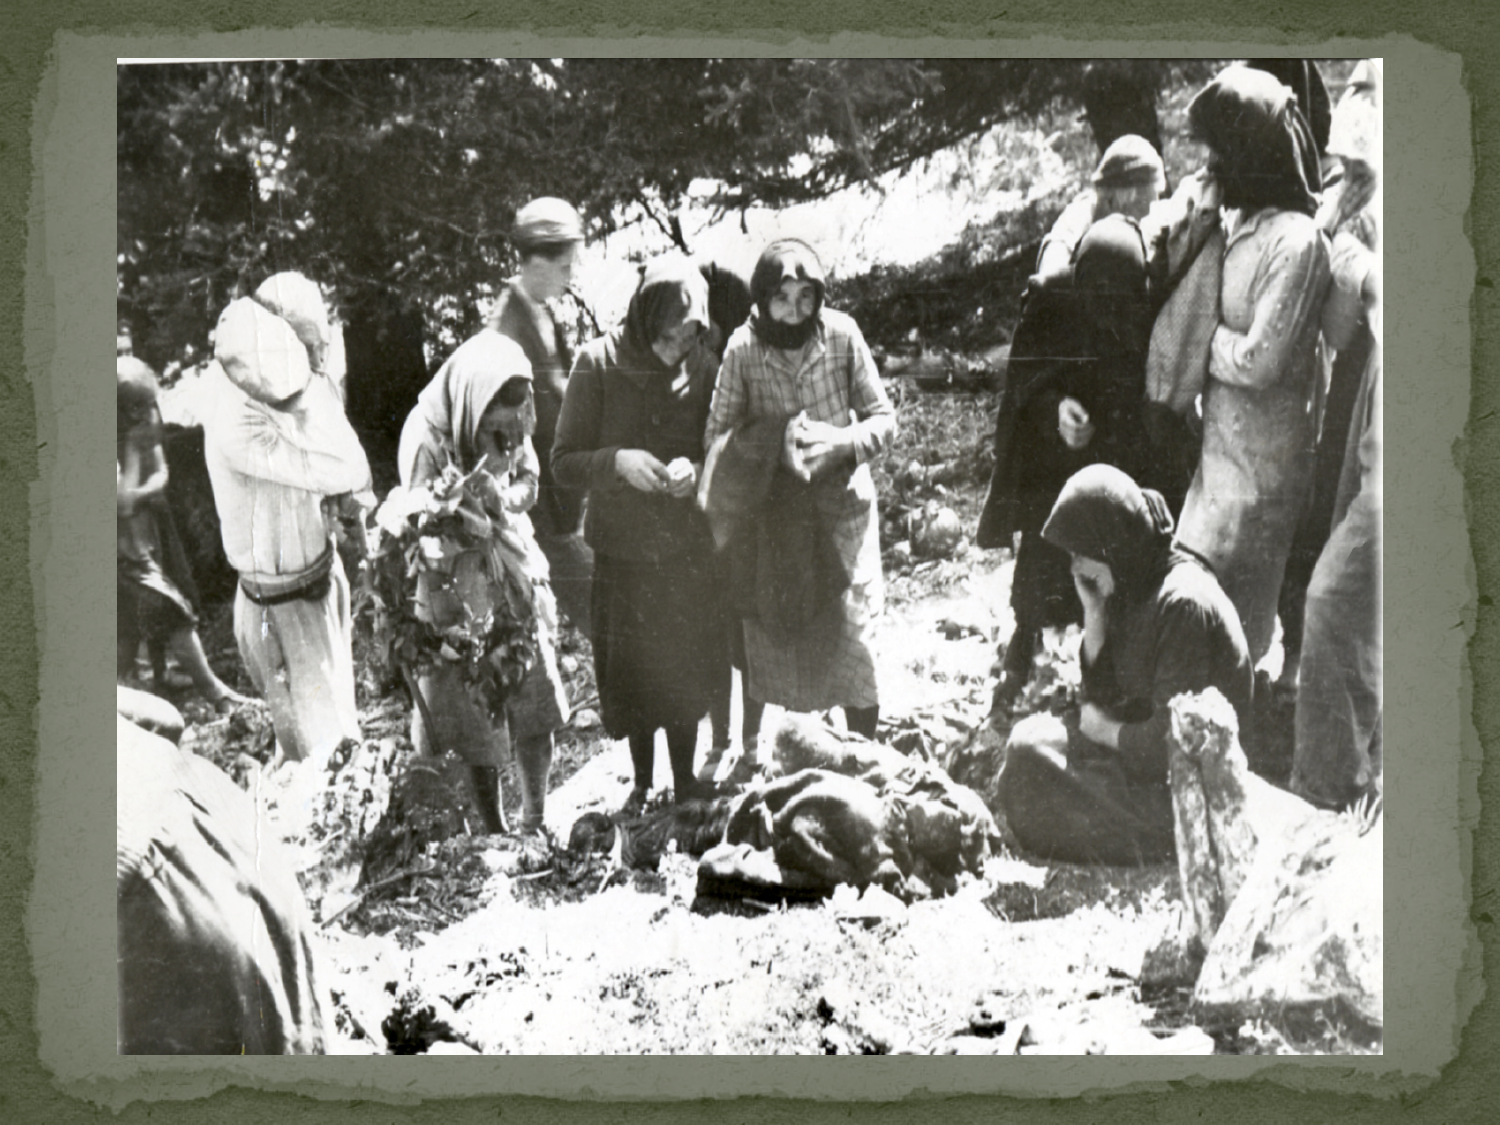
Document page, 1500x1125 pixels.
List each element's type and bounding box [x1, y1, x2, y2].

list [121, 62, 1380, 1052]
